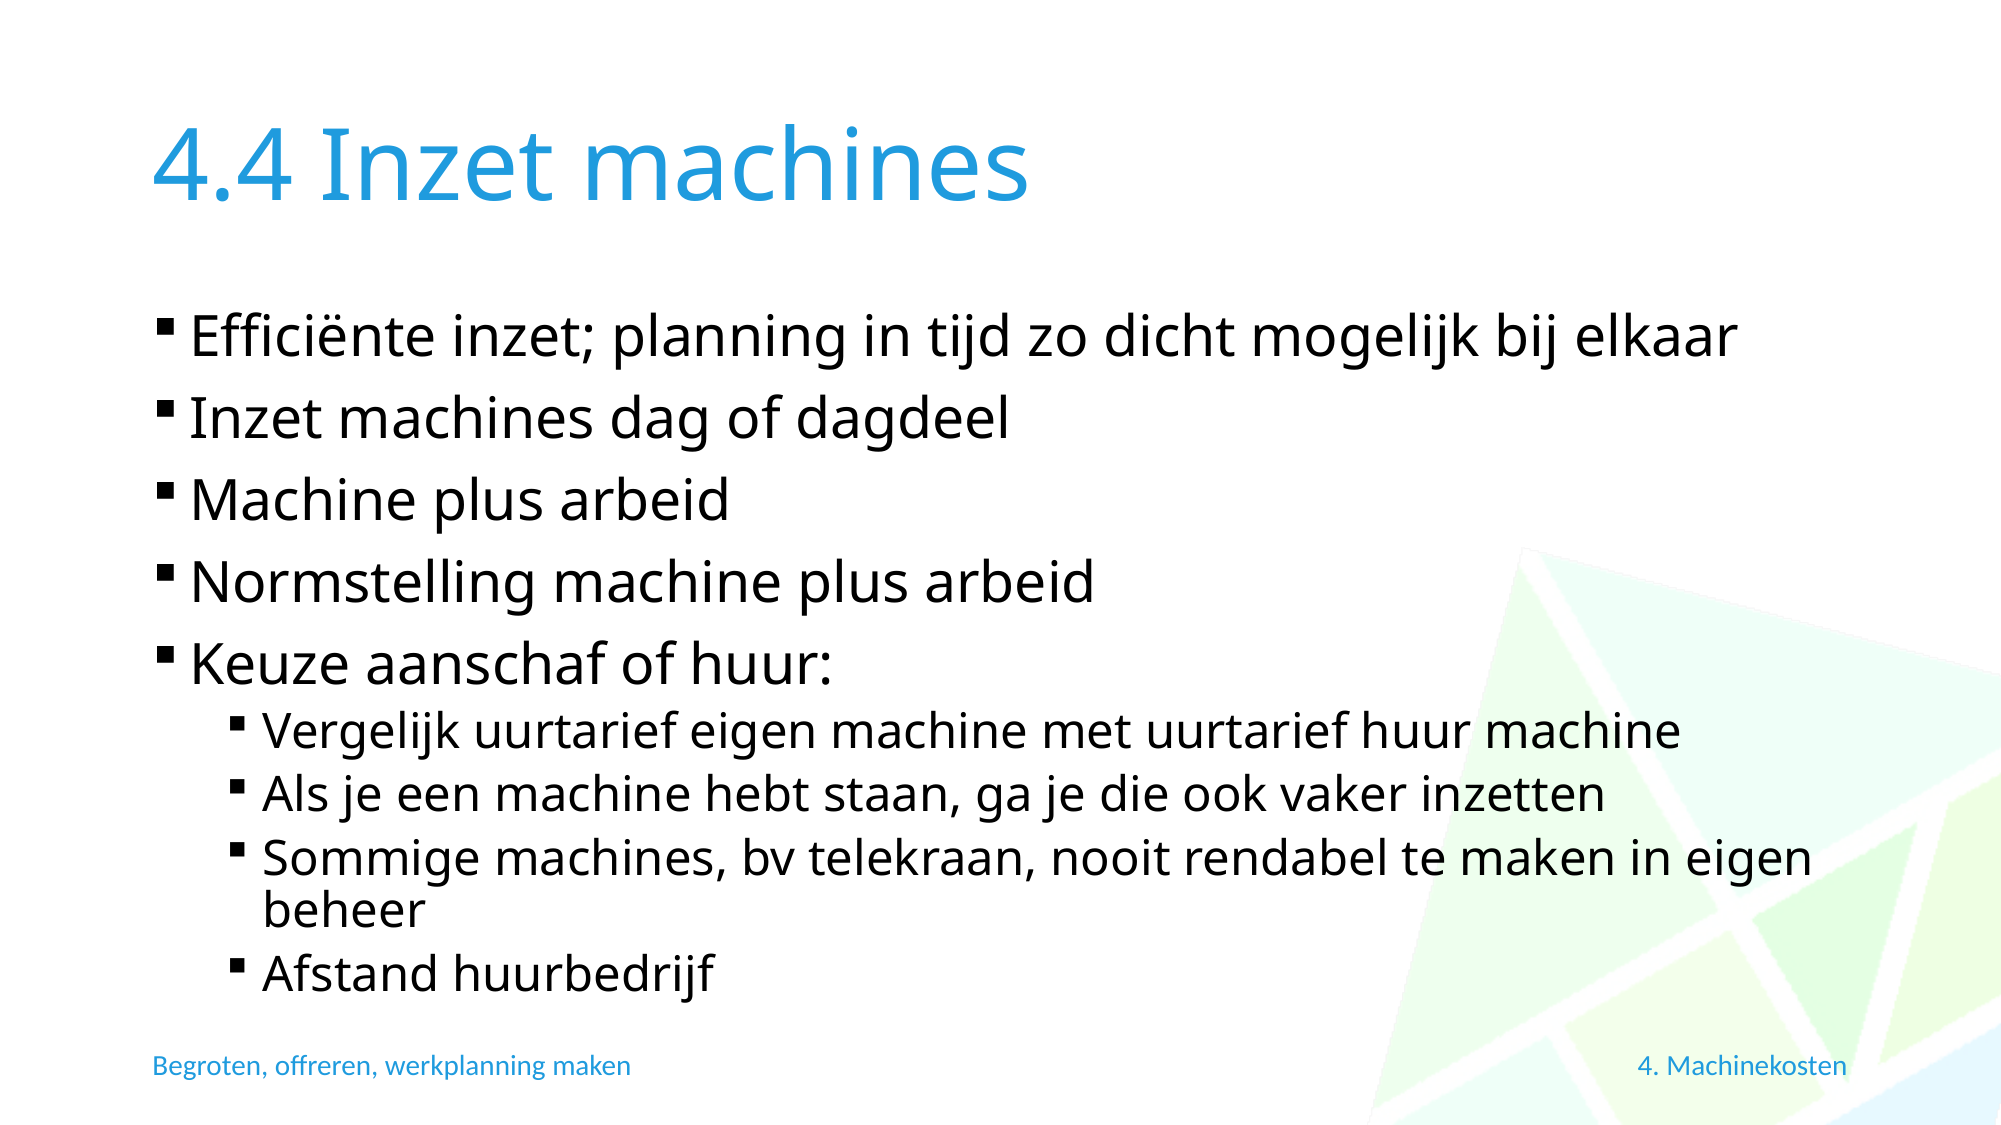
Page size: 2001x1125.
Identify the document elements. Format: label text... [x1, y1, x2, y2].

list 4. Machinekosten [1412, 1042, 1863, 1103]
title 4.4 Inzet machines [137, 59, 1863, 278]
list Begroten, offreren, werkplanning maken [137, 1042, 664, 1087]
list Efficiënte inzet; planning in tijd zo dicht mogelijk bij elkaar Inzet machines dag of dagdeel Machine plus arbeid Normstelling machine plus arbeid Keuze aanschaf of huur: Vergelijk uurtarief eigen machine met uurtarief huur machine Als je een machine hebt staan, ga je die ook vaker inzetten Sommige machines, bv telekraan, nooit rendabel te maken in eigen beheer Afstand huurbedrijf [137, 299, 1863, 1014]
